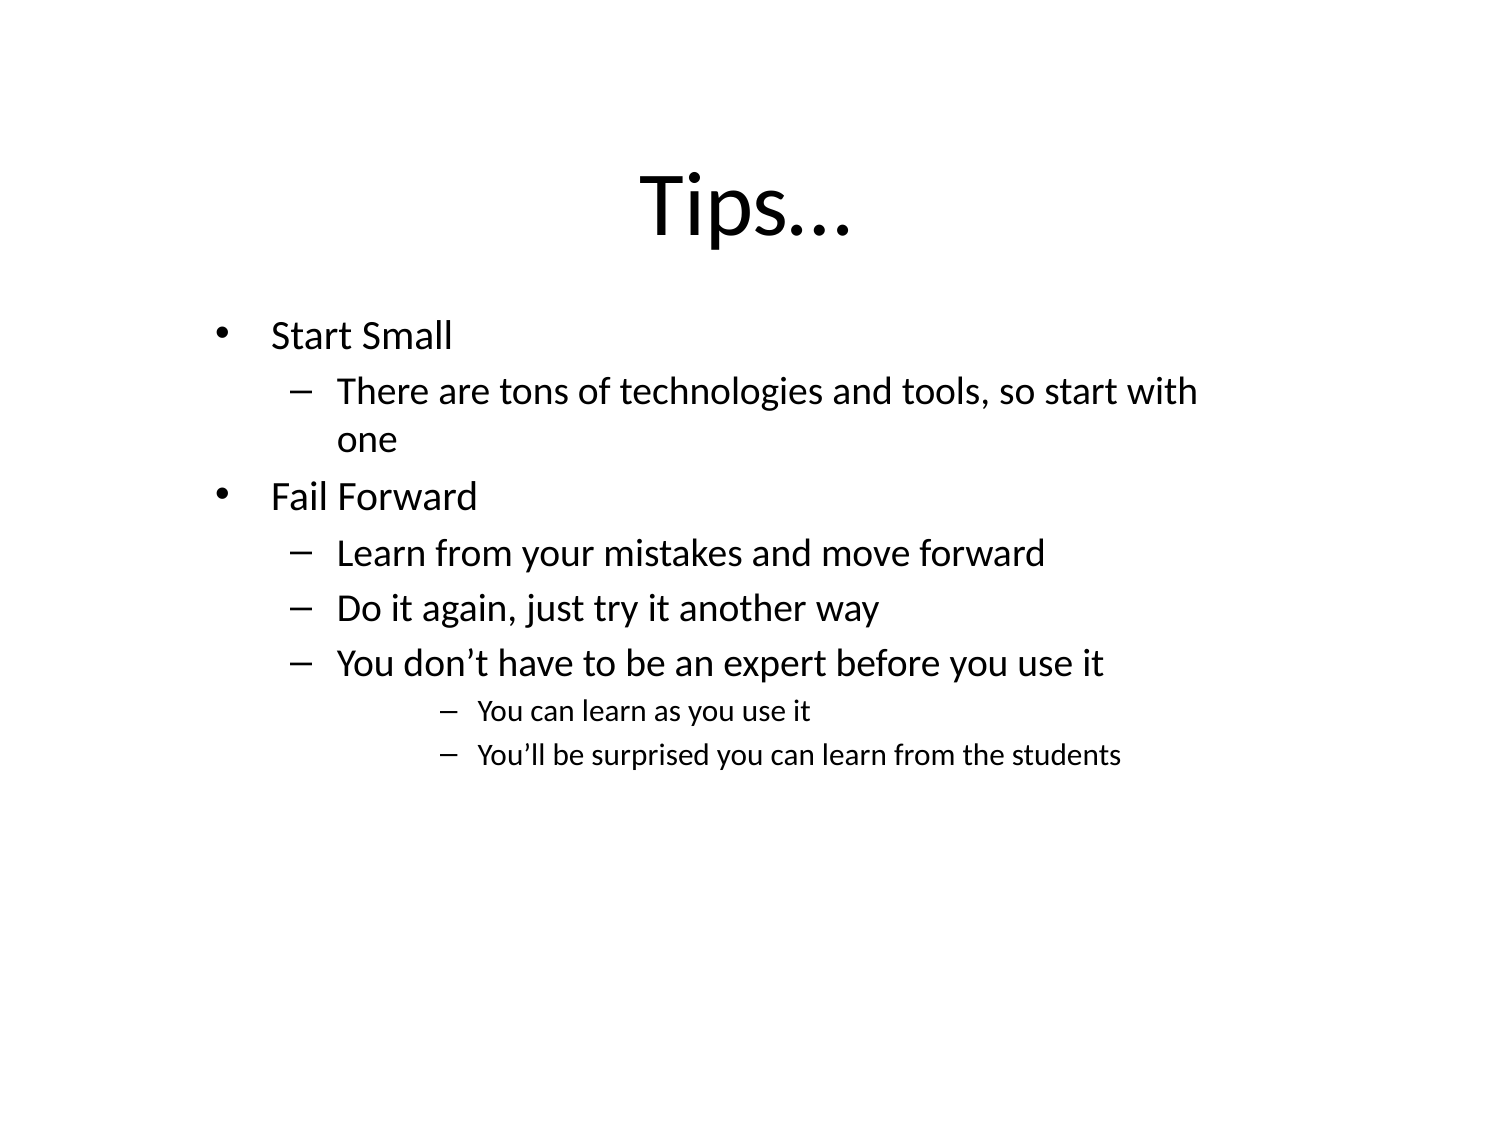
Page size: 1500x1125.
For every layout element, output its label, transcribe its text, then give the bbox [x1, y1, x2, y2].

list Start Small There are tons of technologies and tools, so start with one Fail Forward Learn from your mistakes and move forward Do it again, just try it another way You don’t have to be an expert before you use it You can learn as you use it You’ll be surprised you can learn from the students [200, 299, 1217, 892]
title Tips… [174, 99, 1318, 298]
